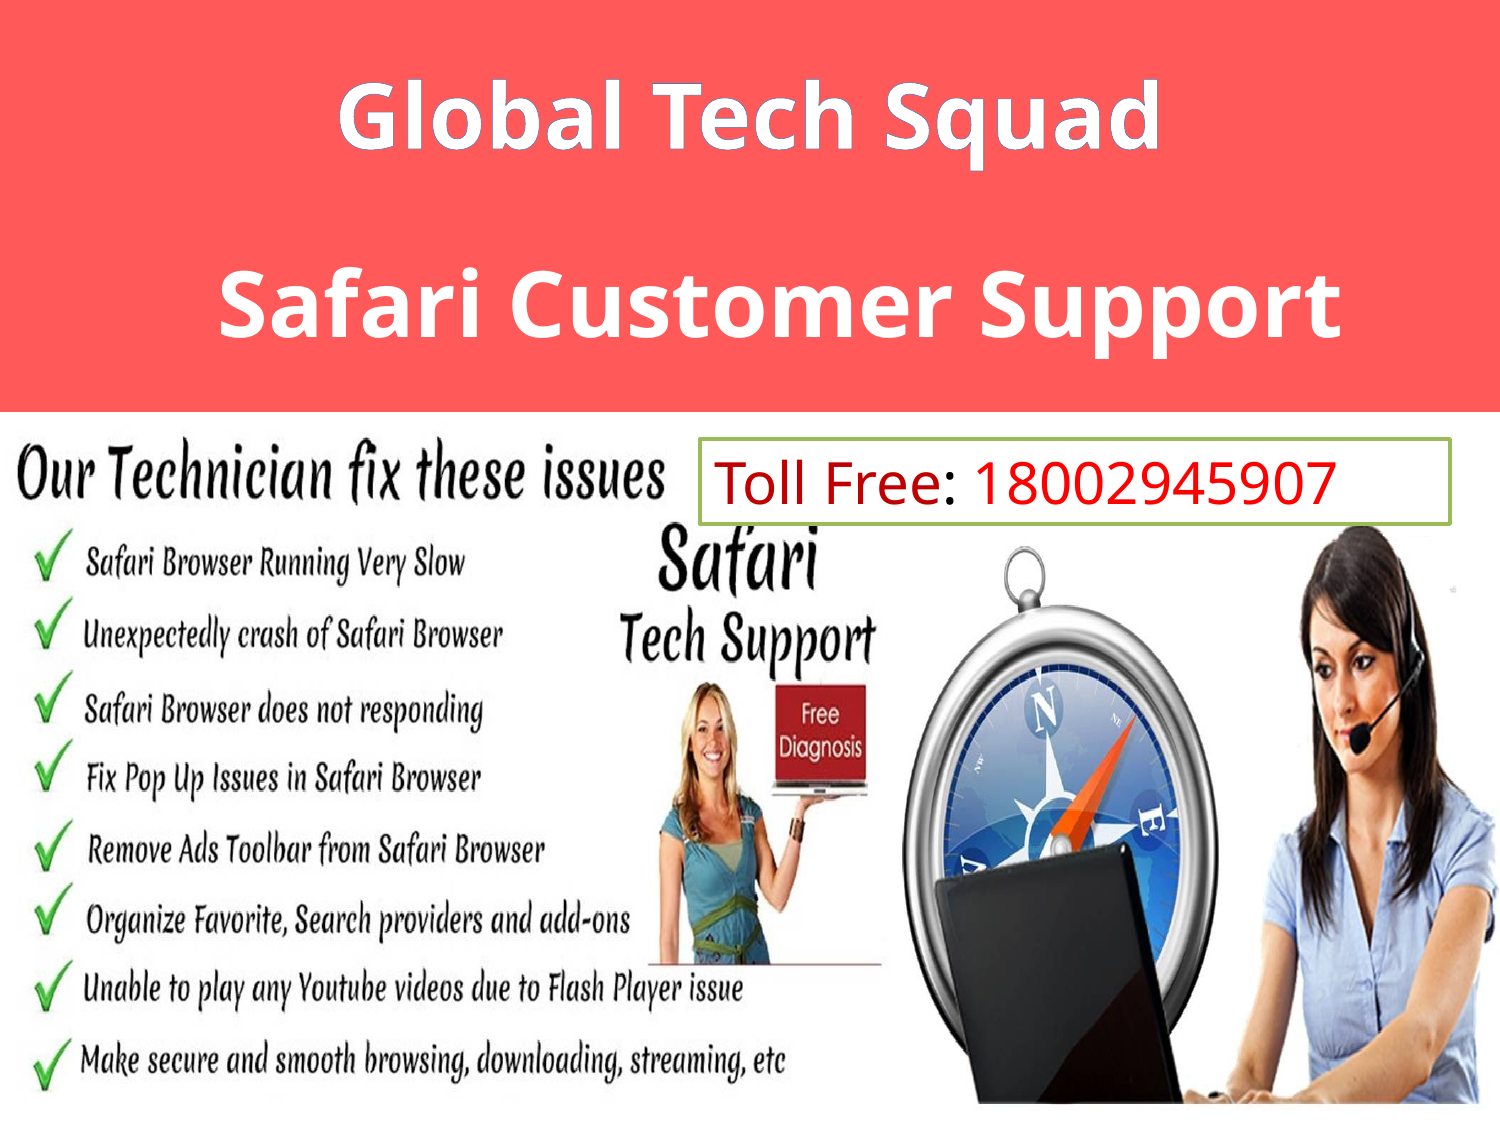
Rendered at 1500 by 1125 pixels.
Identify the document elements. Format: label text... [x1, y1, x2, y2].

text_box Safari Customer Support [202, 238, 1359, 364]
picture [0, 412, 1500, 1125]
text_box Global Tech Squad [156, 49, 1344, 175]
